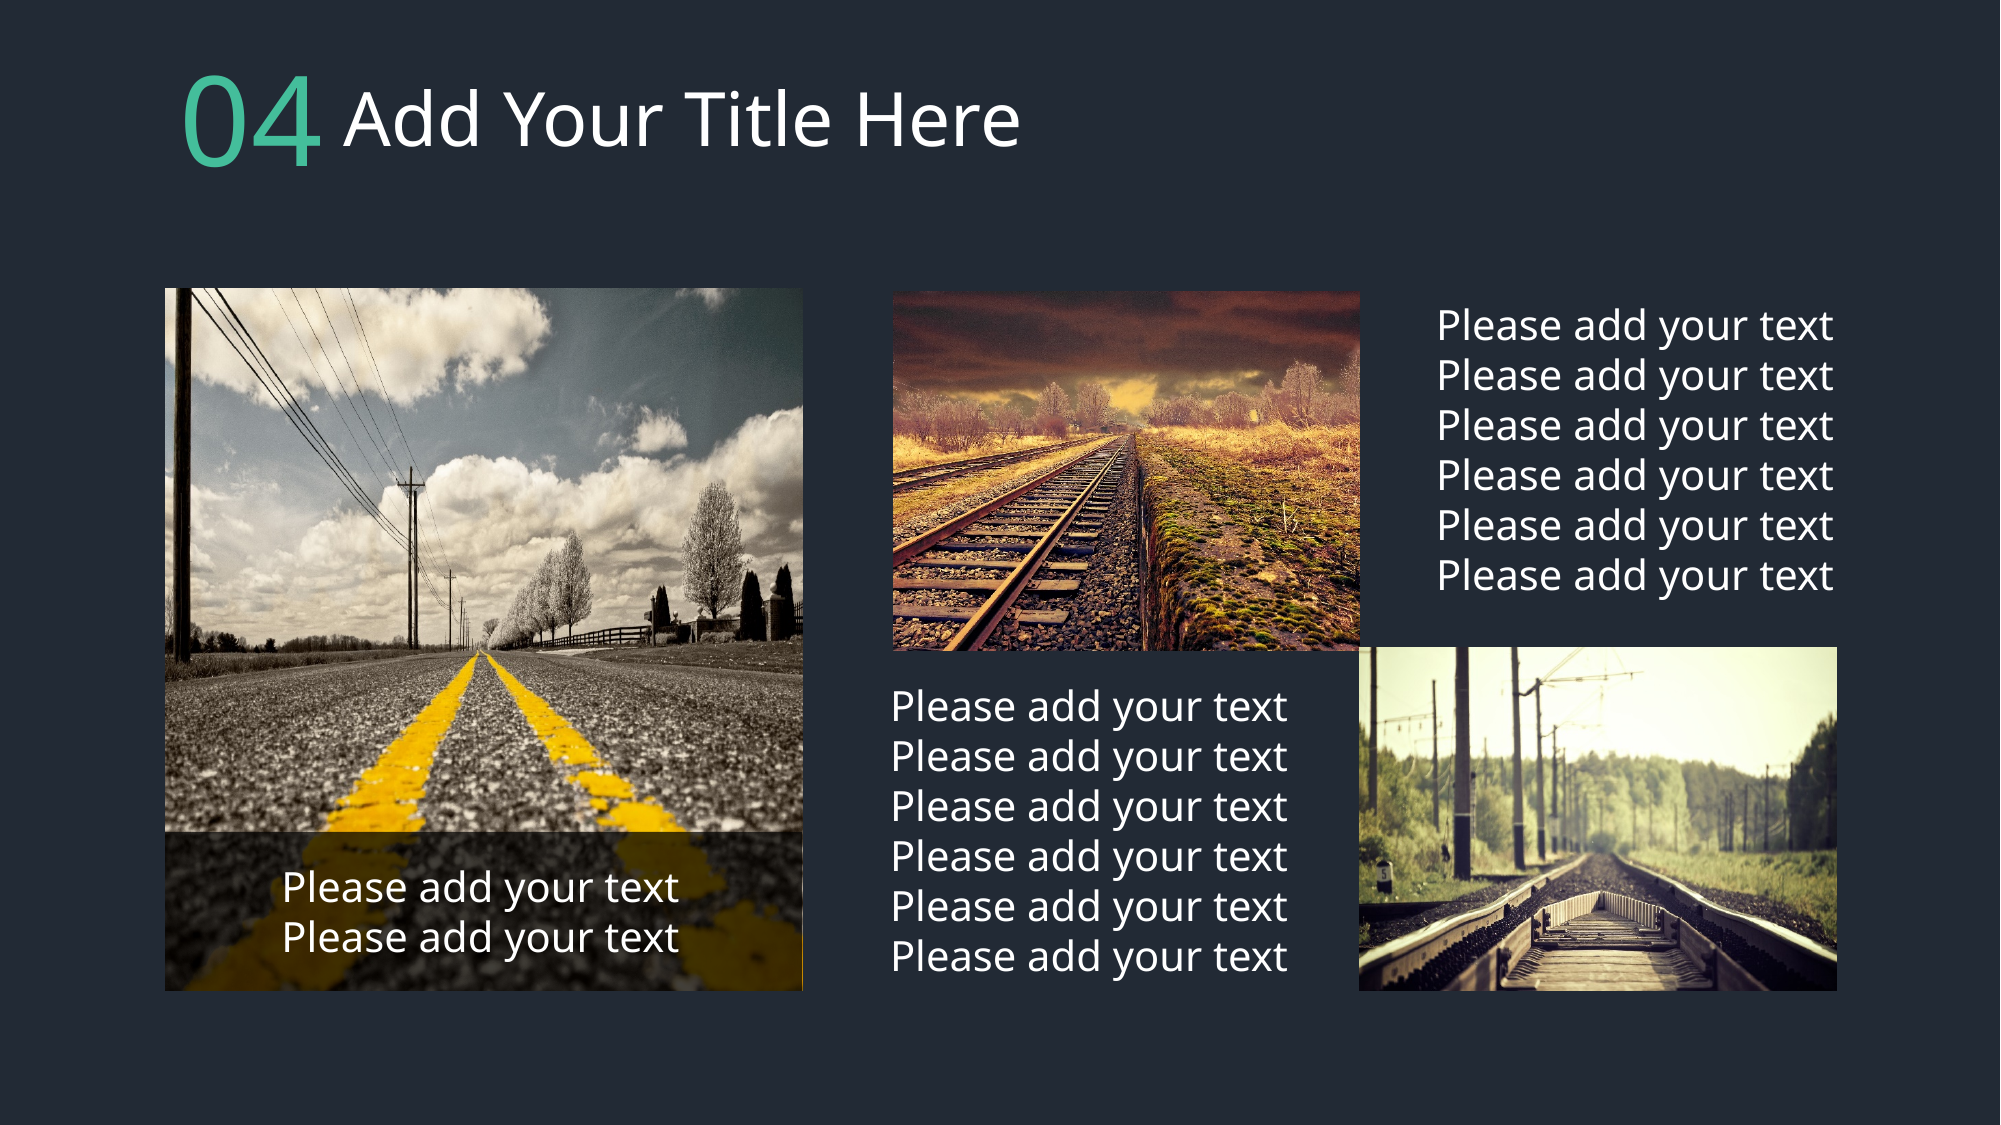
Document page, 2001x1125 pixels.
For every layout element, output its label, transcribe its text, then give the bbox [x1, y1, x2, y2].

picture [893, 291, 1837, 991]
text_box Add Your Title Here [328, 63, 1175, 169]
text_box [165, 288, 803, 991]
text_box Please add your text Please add your text Please add your text Please add your text Please add your text Please add your text [813, 672, 1359, 988]
text_box 04 [165, 33, 385, 199]
text_box Please add your text Please add your text Please add your text Please add your text Please add your text Please add your text [1360, 291, 1911, 607]
